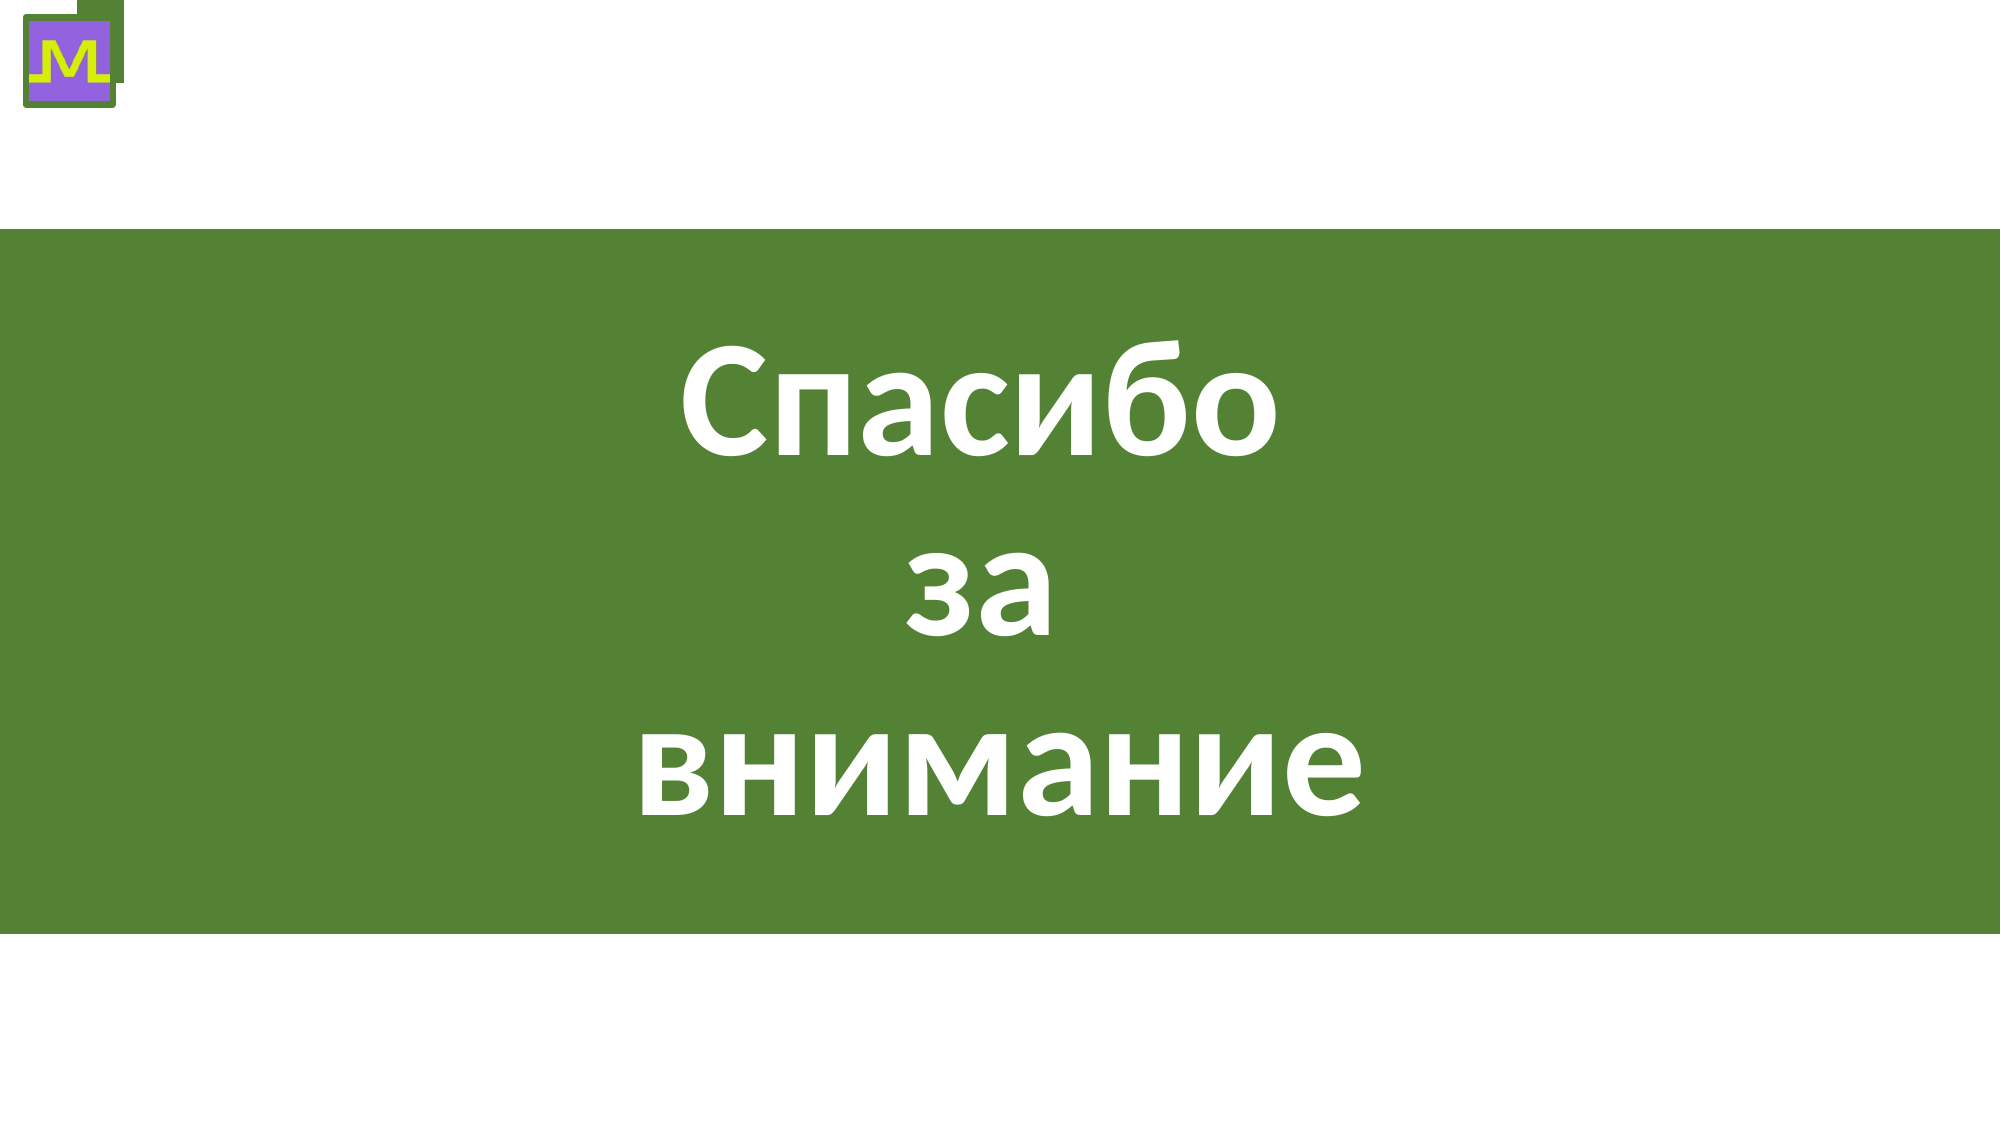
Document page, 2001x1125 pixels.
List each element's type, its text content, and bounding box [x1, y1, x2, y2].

text_box [70, 0, 131, 90]
subtitle Спасибо за внимание [513, 302, 1487, 861]
picture [28, 20, 110, 102]
text_box [0, 222, 2000, 941]
